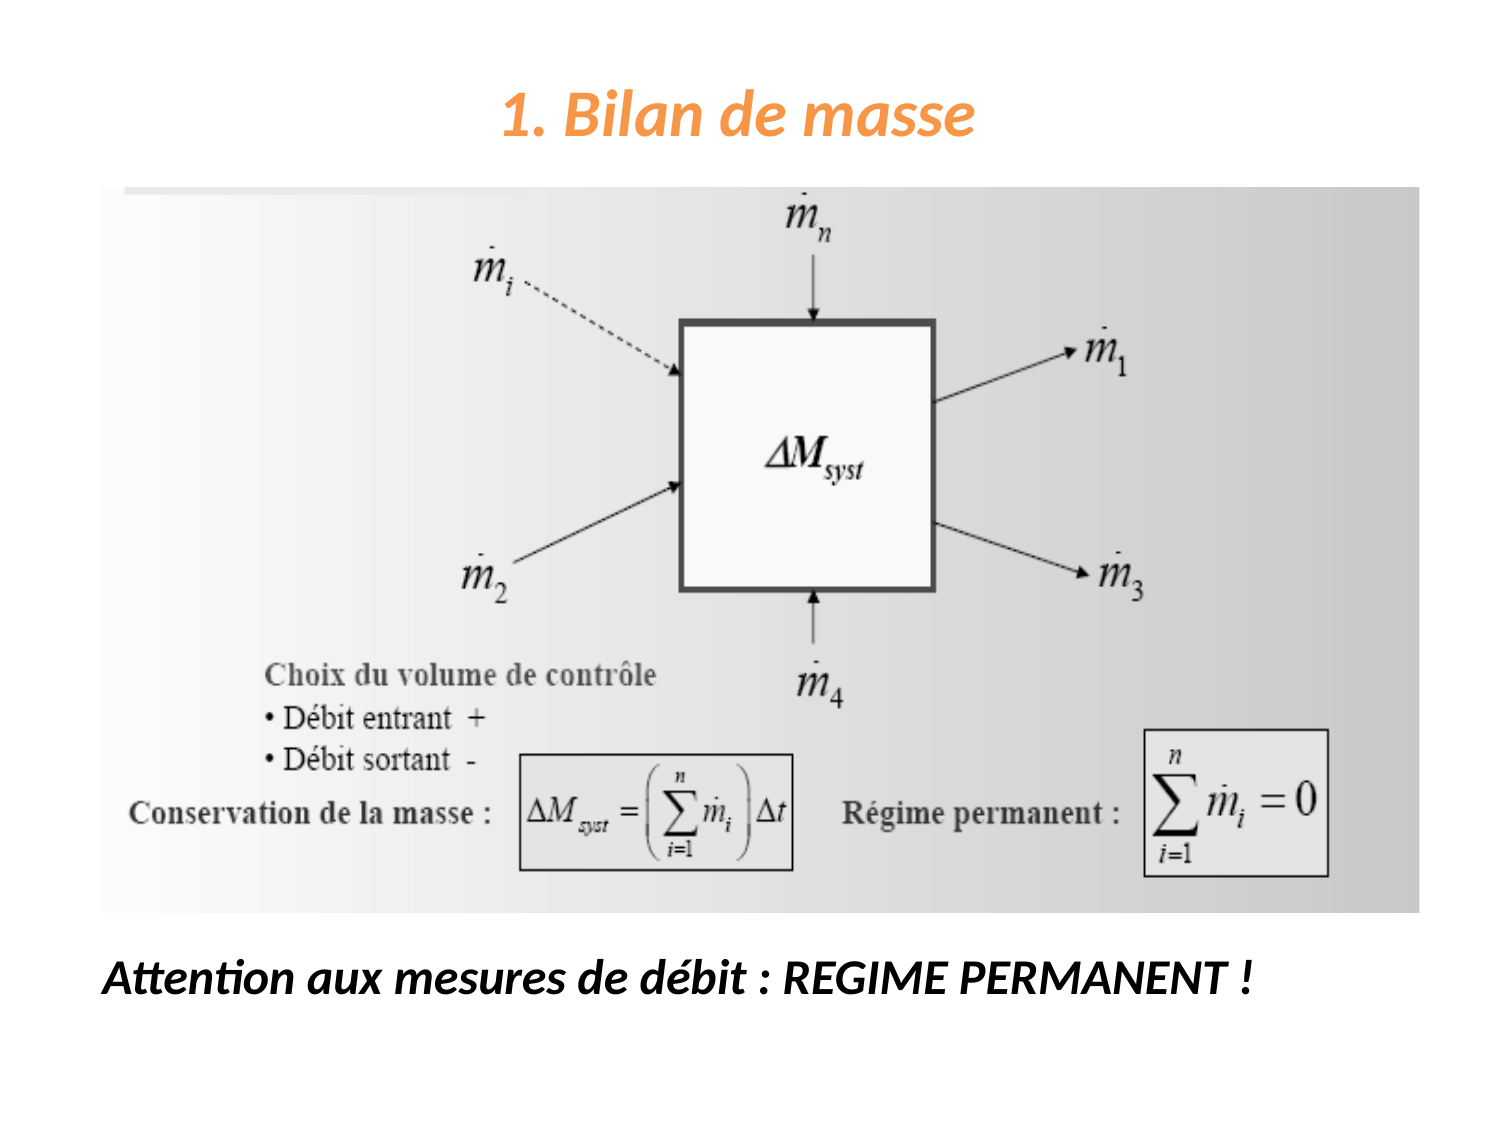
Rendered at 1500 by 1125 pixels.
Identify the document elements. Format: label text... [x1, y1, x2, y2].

text_box Attention aux mesures de débit : REGIME PERMANENT ! [87, 937, 1475, 1013]
picture [99, 187, 1420, 913]
list 1. Bilan de masse [99, 62, 1375, 175]
